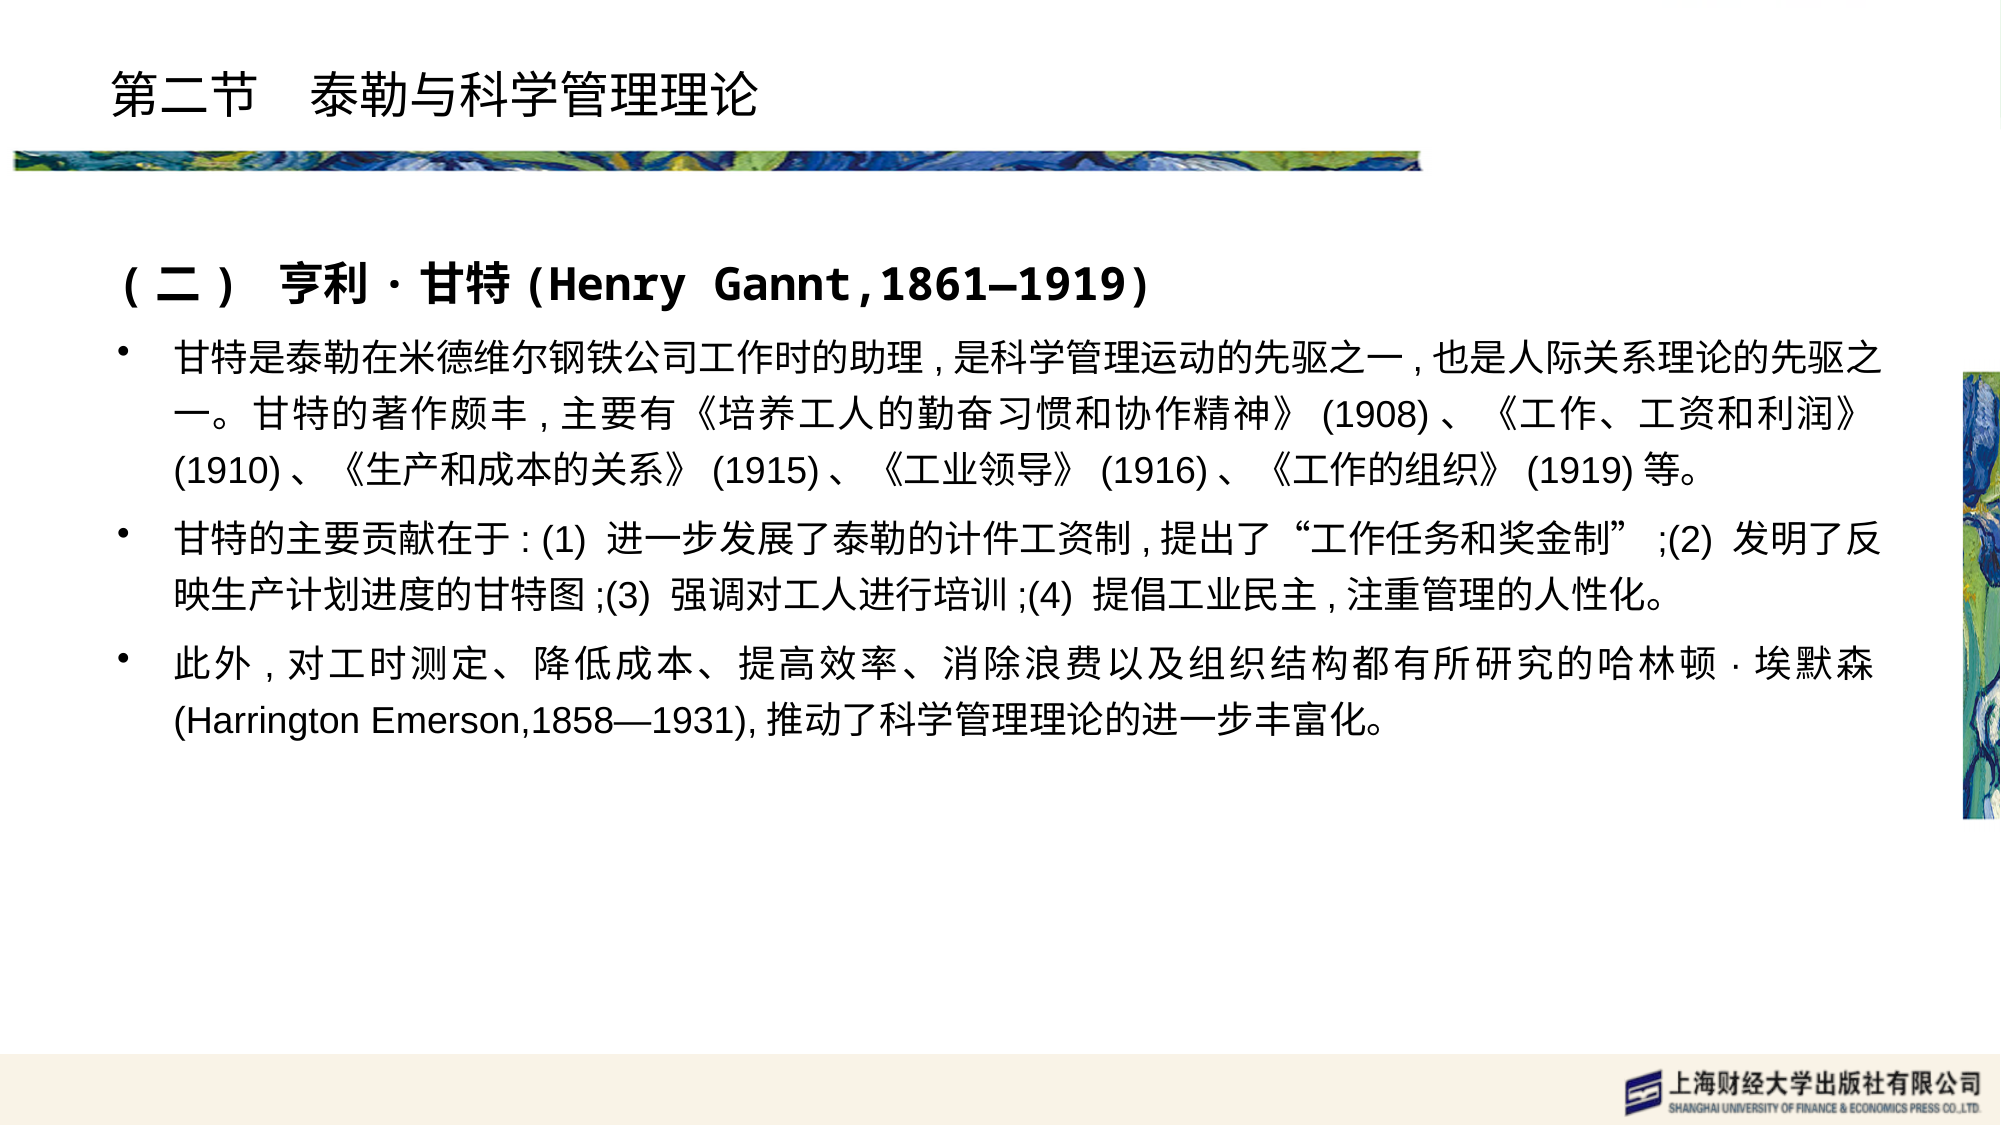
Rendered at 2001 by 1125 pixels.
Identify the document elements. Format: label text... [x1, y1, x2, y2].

title 第二节 泰勒与科学管理理论 [94, 42, 1451, 146]
list (二) 亨利·甘特(Henry Gannt,1861—1919) 甘特是泰勒在米德维尔钢铁公司工作时的助理,是科学管理运动的先驱之一,也是人际关系理论的先驱之一。甘特的著作颇丰,主要有《培养工人的勤奋习惯和协作精神》(1908)、《工作、工资和利润》(1910)、《生产和成本的关系》(1915)、《工业领导》(1916)、《工作的组织》(1919)等。 甘特的主要贡献在于: (1) 进一步发展了泰勒的计件工资制,提出了“工作任务和奖金制”;(2) 发明了反映生产计划进度的甘特图;(3) 强调对工人进行培训;(4) 提倡工业民主,注重管理的人性化。 此外,对工时测定、降低成本、提高效率、消除浪费以及组织结构都有所研究的哈林顿·埃默森(Harrington Emerson,1858—1931),推动了科学管理理论的进一步丰富化。 [102, 233, 1898, 1032]
picture [0, 0, 2001, 1125]
